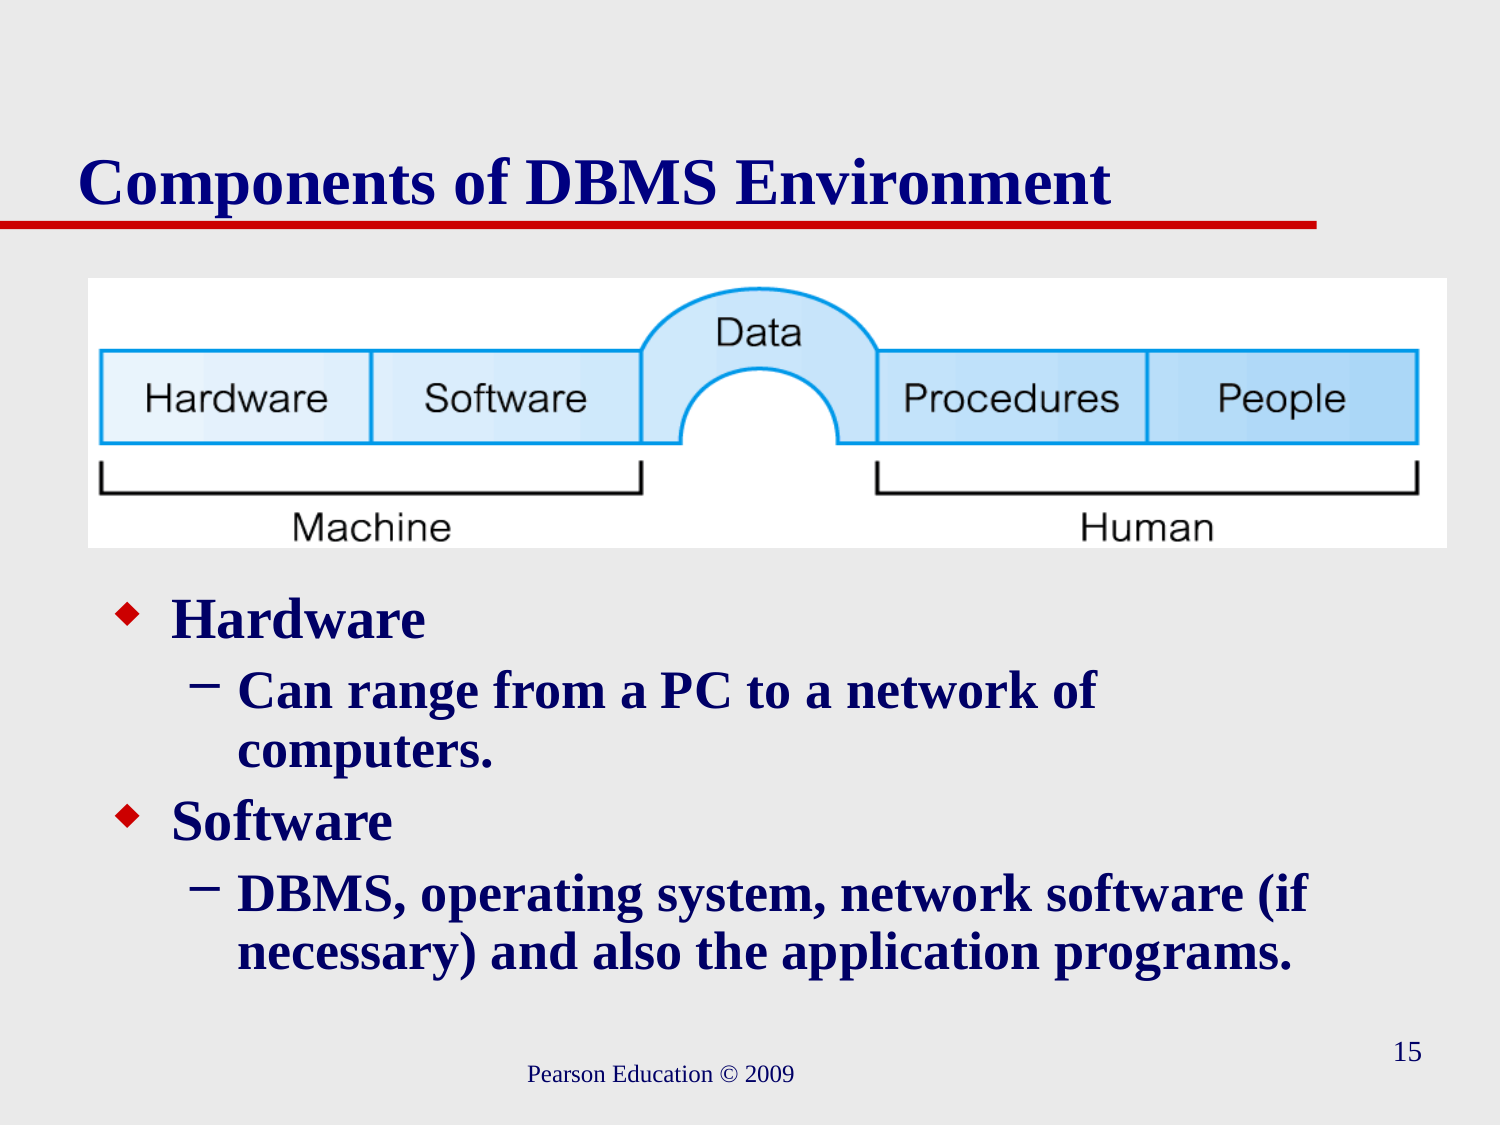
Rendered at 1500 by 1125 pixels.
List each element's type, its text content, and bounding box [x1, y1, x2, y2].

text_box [88, 278, 1448, 548]
title Components of DBMS Environment [62, 43, 1338, 226]
list Hardware Can range from a PC to a network of computers. Software DBMS, operating system, network software (if necessary) and also the application programs. [99, 556, 1368, 951]
slide_number 15 [1124, 1012, 1438, 1088]
text_box Pearson Education © 2009 [512, 1050, 1038, 1095]
